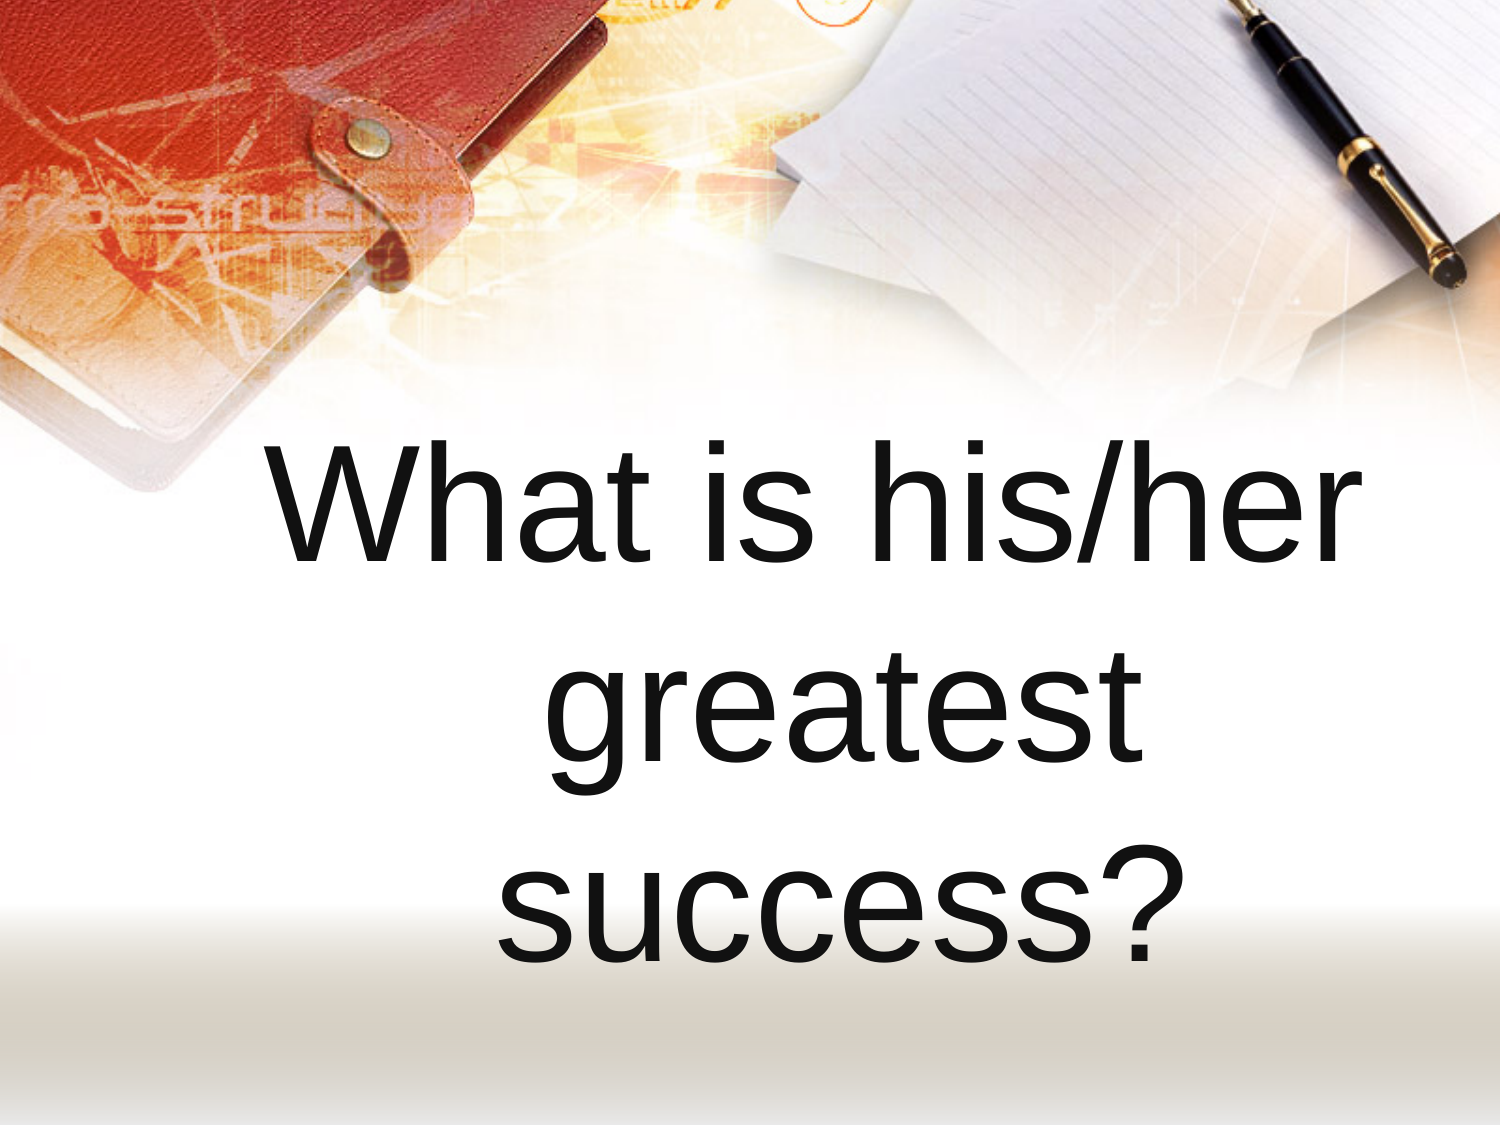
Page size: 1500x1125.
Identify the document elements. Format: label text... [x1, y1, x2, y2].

picture [0, 0, 1500, 936]
list What is his/her greatest success? [187, 387, 1442, 1076]
